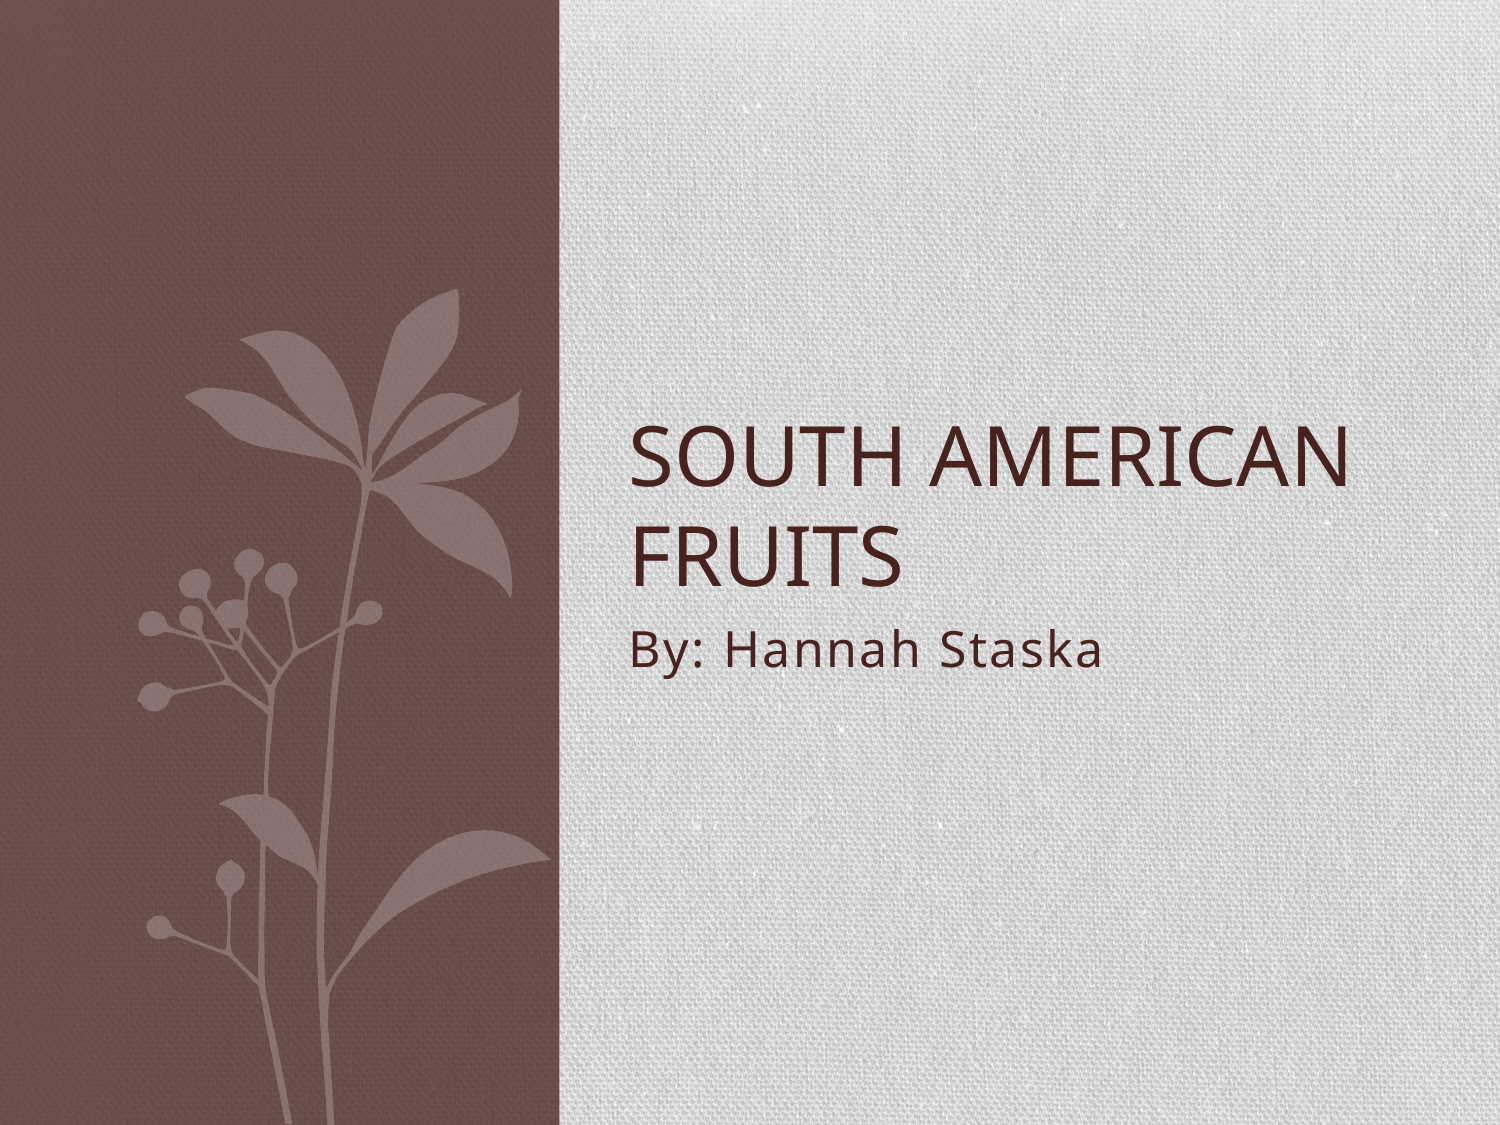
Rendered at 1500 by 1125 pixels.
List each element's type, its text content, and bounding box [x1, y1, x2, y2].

subtitle By: Hannah Staska [614, 611, 1454, 870]
title South American Fruits [613, 232, 1454, 611]
